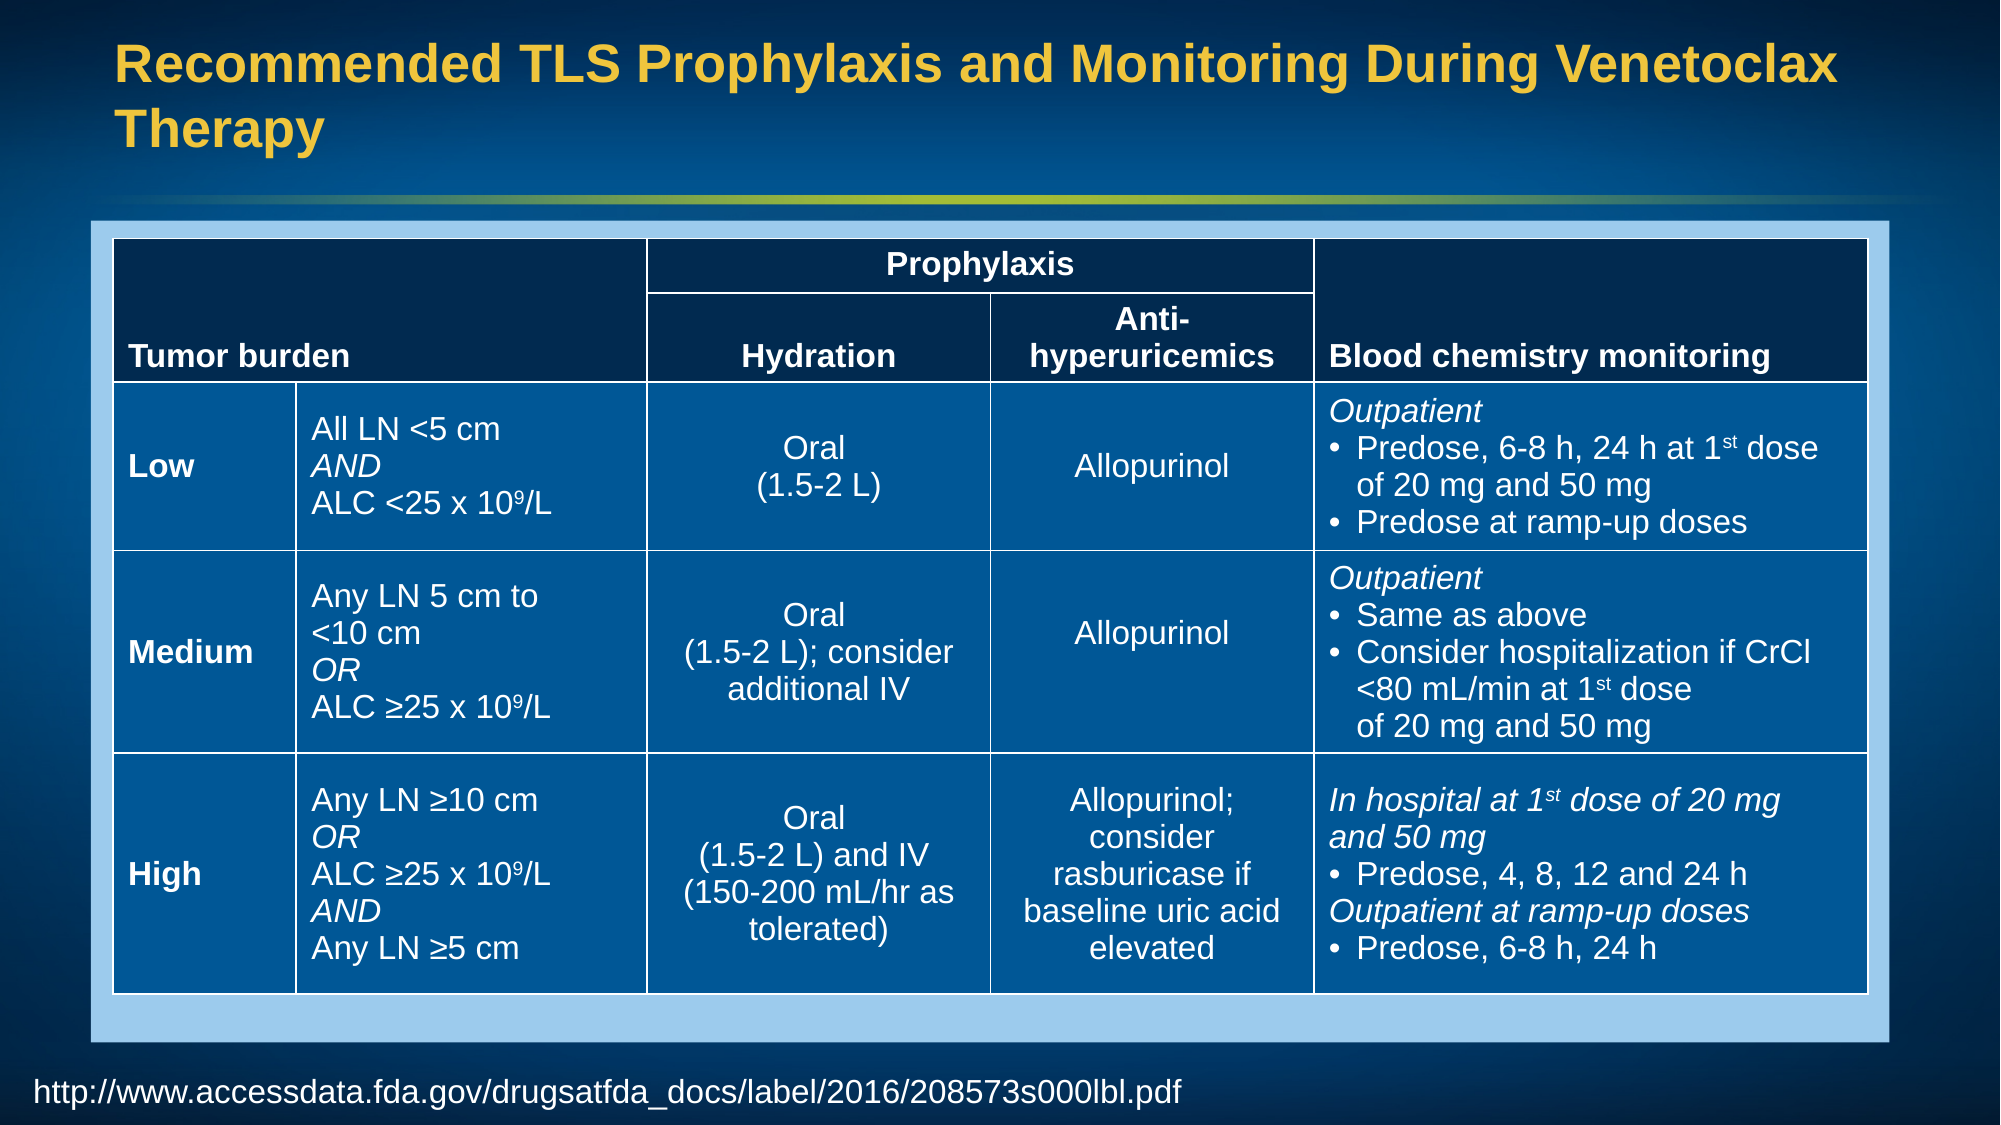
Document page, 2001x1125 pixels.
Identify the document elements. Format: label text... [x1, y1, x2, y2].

table_cell Hydration [648, 294, 990, 381]
title Recommended TLS Prophylaxis and Monitoring During Venetoclax Therapy [99, 0, 1900, 188]
table_cell Outpatient Predose, 6-8 h, 24 h at 1st dose of 20 mg and 50 mg Predose at ramp-up doses [1315, 383, 1867, 550]
table_cell Oral (1.5-2 L) and IV (150-200 mL/hr as tolerated) [648, 754, 990, 993]
table_cell Any LN ≥10 cm OR ALC ≥25 x 109/L AND Any LN ≥5 cm [297, 754, 646, 993]
text_box [90, 220, 1890, 1043]
table_cell Anti-hyperuricemics [991, 294, 1313, 381]
table_cell Oral (1.5-2 L) [648, 383, 990, 550]
table_cell Any LN 5 cm to <10 cm OR ALC ≥25 x 109/L [297, 551, 646, 752]
table_header Tumor burden [114, 239, 646, 381]
table_cell All LN <5 cm AND ALC <25 x 109/L [297, 383, 646, 550]
table_cell Allopurinol [991, 383, 1313, 550]
text_box http://www.accessdata.fda.gov/drugsatfda_docs/label/2016/208573s000lbl.pdf [18, 1062, 1819, 1118]
table_cell Medium [114, 551, 295, 752]
table_cell Allopurinol; consider rasburicase if baseline uric acid elevated [991, 754, 1313, 993]
table_header Prophylaxis [648, 239, 1313, 292]
table_cell High [114, 754, 295, 993]
table_cell In hospital at 1st dose of 20 mg and 50 mg Predose, 4, 8, 12 and 24 h Outpatient at ramp-up doses Predose, 6-8 h, 24 h [1315, 754, 1867, 993]
table_cell Outpatient Same as above Consider hospitalization if CrCl <80 mL/min at 1st dose of 20 mg and 50 mg [1315, 551, 1867, 752]
table_cell Low [114, 383, 295, 550]
table_header Blood chemistry monitoring [1315, 239, 1867, 381]
picture [0, 0, 2000, 1125]
table_cell Allopurinol [991, 551, 1313, 752]
table_cell Oral (1.5-2 L); consider additional IV [648, 551, 990, 752]
